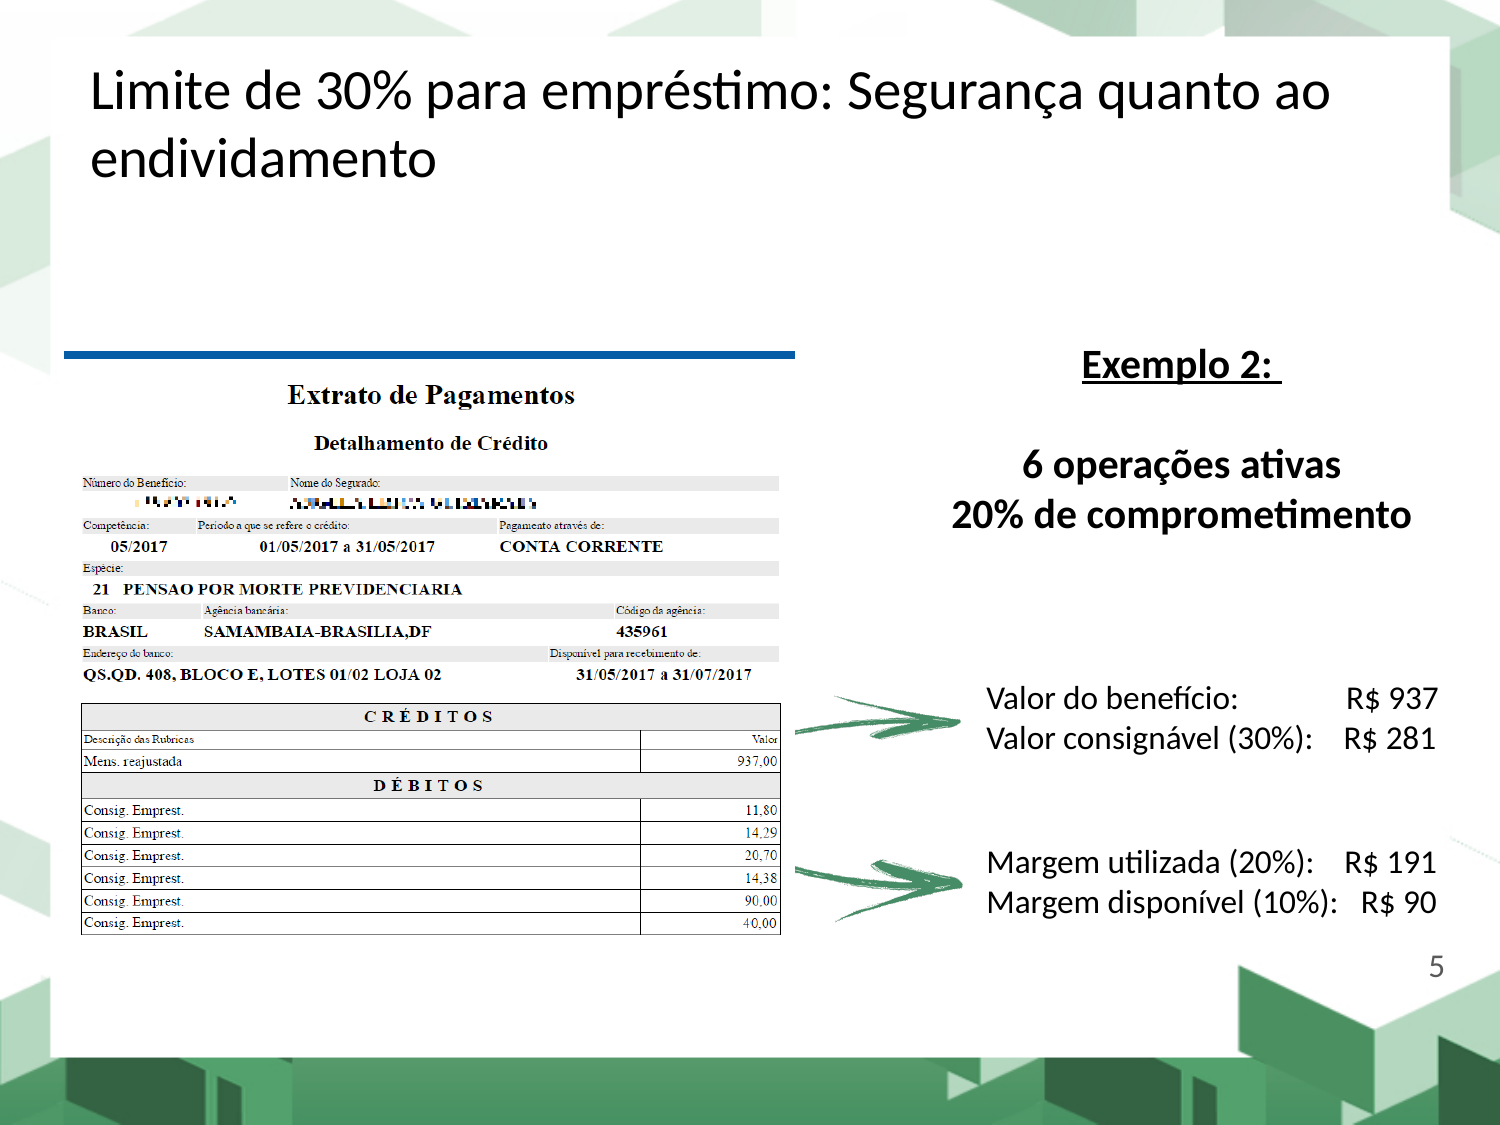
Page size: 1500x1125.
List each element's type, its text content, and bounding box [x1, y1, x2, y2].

text_box Valor do benefício: R$ 937 Valor consignável (30%): R$ 281 [971, 668, 1500, 764]
text_box 5 [1397, 937, 1476, 992]
text_box Limite de 30% para empréstimo: Segurança quanto ao endividamento [74, 45, 1425, 197]
picture [0, 0, 1500, 1125]
text_box Margem utilizada (20%): R$ 191 Margem disponível (10%): R$ 90 [971, 832, 1500, 928]
text_box Exemplo 2: 6 operações ativas 20% de comprometimento [868, 329, 1495, 545]
